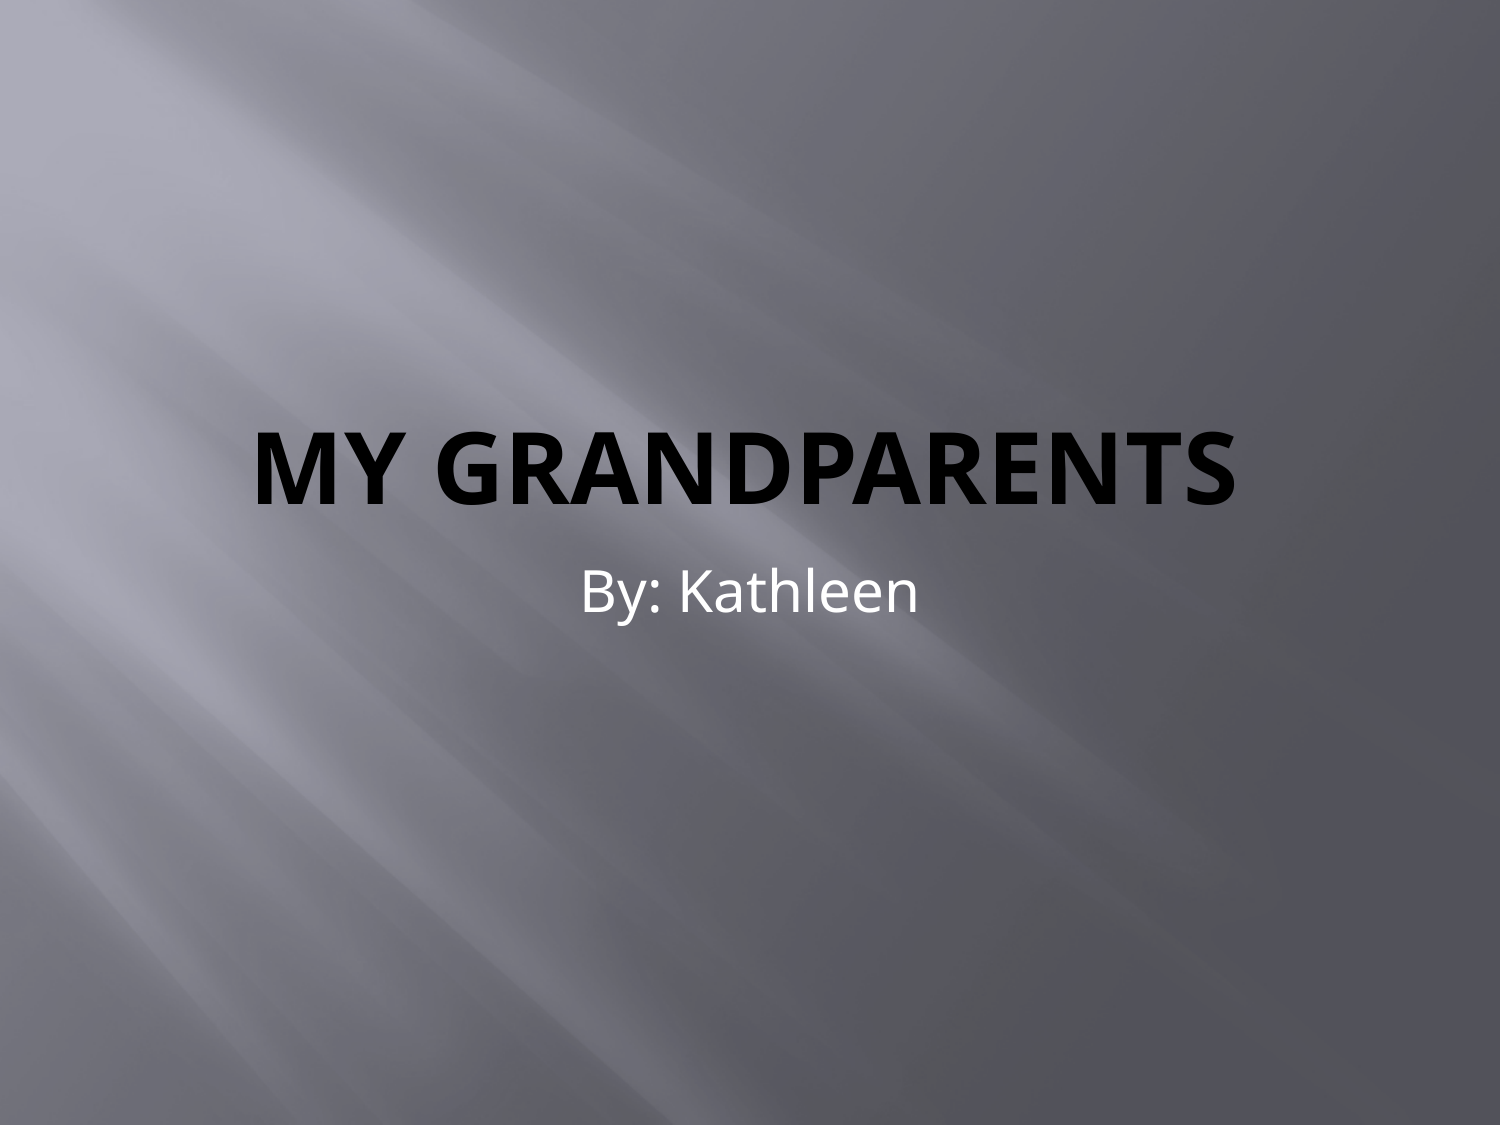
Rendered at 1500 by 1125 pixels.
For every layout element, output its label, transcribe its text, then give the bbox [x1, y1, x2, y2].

subtitle By: Kathleen [225, 546, 1275, 834]
title My Grandparents [69, 224, 1420, 525]
